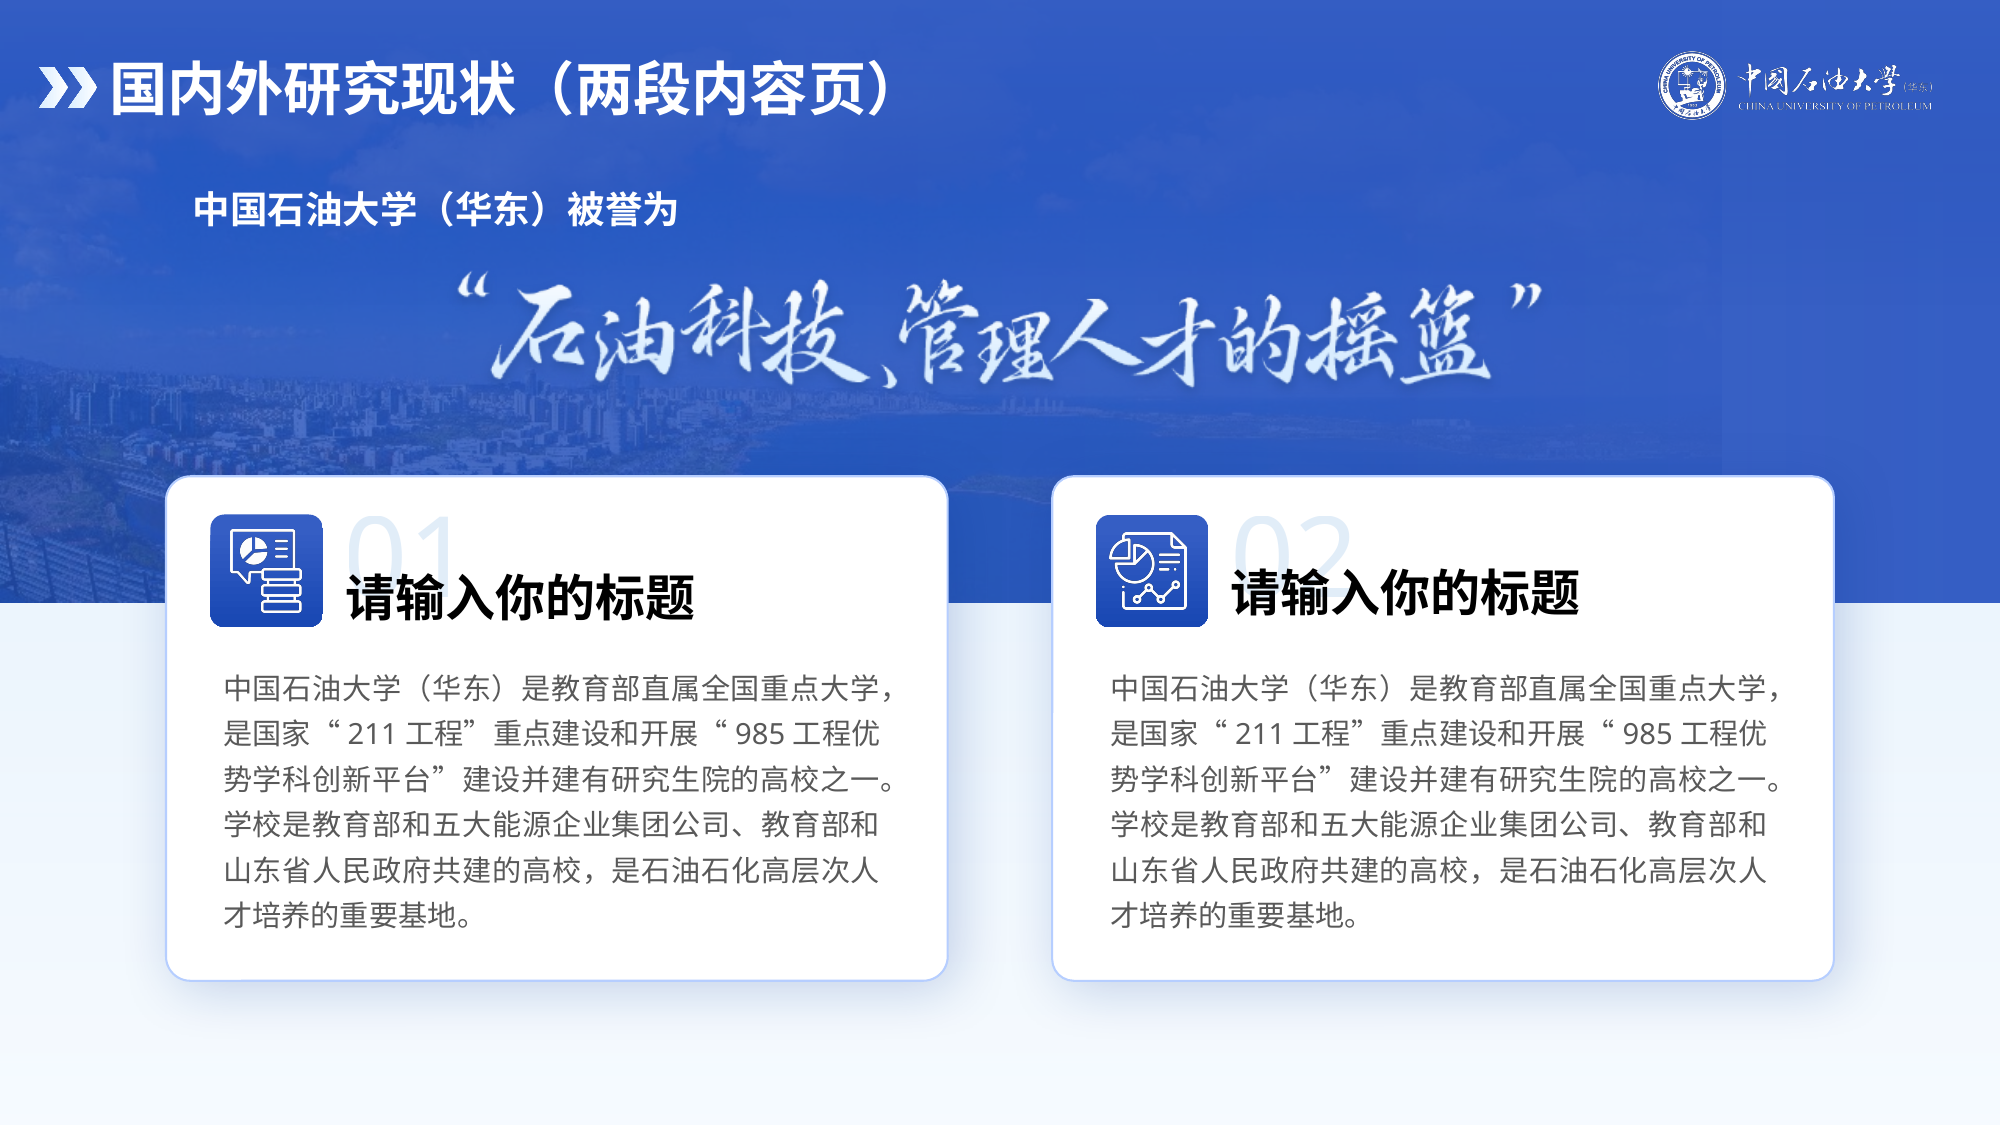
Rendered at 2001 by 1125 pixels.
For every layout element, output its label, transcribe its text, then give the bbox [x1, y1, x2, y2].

picture [420, 239, 1580, 430]
text_box 中国石油大学（华东）是教育部直属全国重点大学，是国家“211工程”重点建设和开展“985工程优势学科创新平台”建设并建有研究生院的高校之一。学校是教育部和五大能源企业集团公司、教育部和山东省人民政府共建的高校，是石油石化高层次人才培养的重要基地。 [1095, 652, 1783, 940]
picture [1108, 531, 1187, 610]
text_box 01 [326, 478, 491, 628]
text_box 请输入你的标题 [330, 559, 730, 634]
text_box 国内外研究现状（两段内容页） [94, 44, 1000, 130]
text_box [208, 512, 325, 629]
picture [1658, 51, 1932, 120]
picture [223, 528, 308, 613]
text_box 请输入你的标题 [1216, 553, 1615, 629]
text_box 中国石油大学（华东）被誉为 [177, 178, 711, 239]
text_box 中国石油大学（华东）是教育部直属全国重点大学，是国家“211工程”重点建设和开展“985工程优势学科创新平台”建设并建有研究生院的高校之一。学校是教育部和五大能源企业集团公司、教育部和山东省人民政府共建的高校，是石油石化高层次人才培养的重要基地。 [208, 652, 896, 940]
text_box 02 [1212, 478, 1377, 628]
text_box [1094, 513, 1210, 629]
